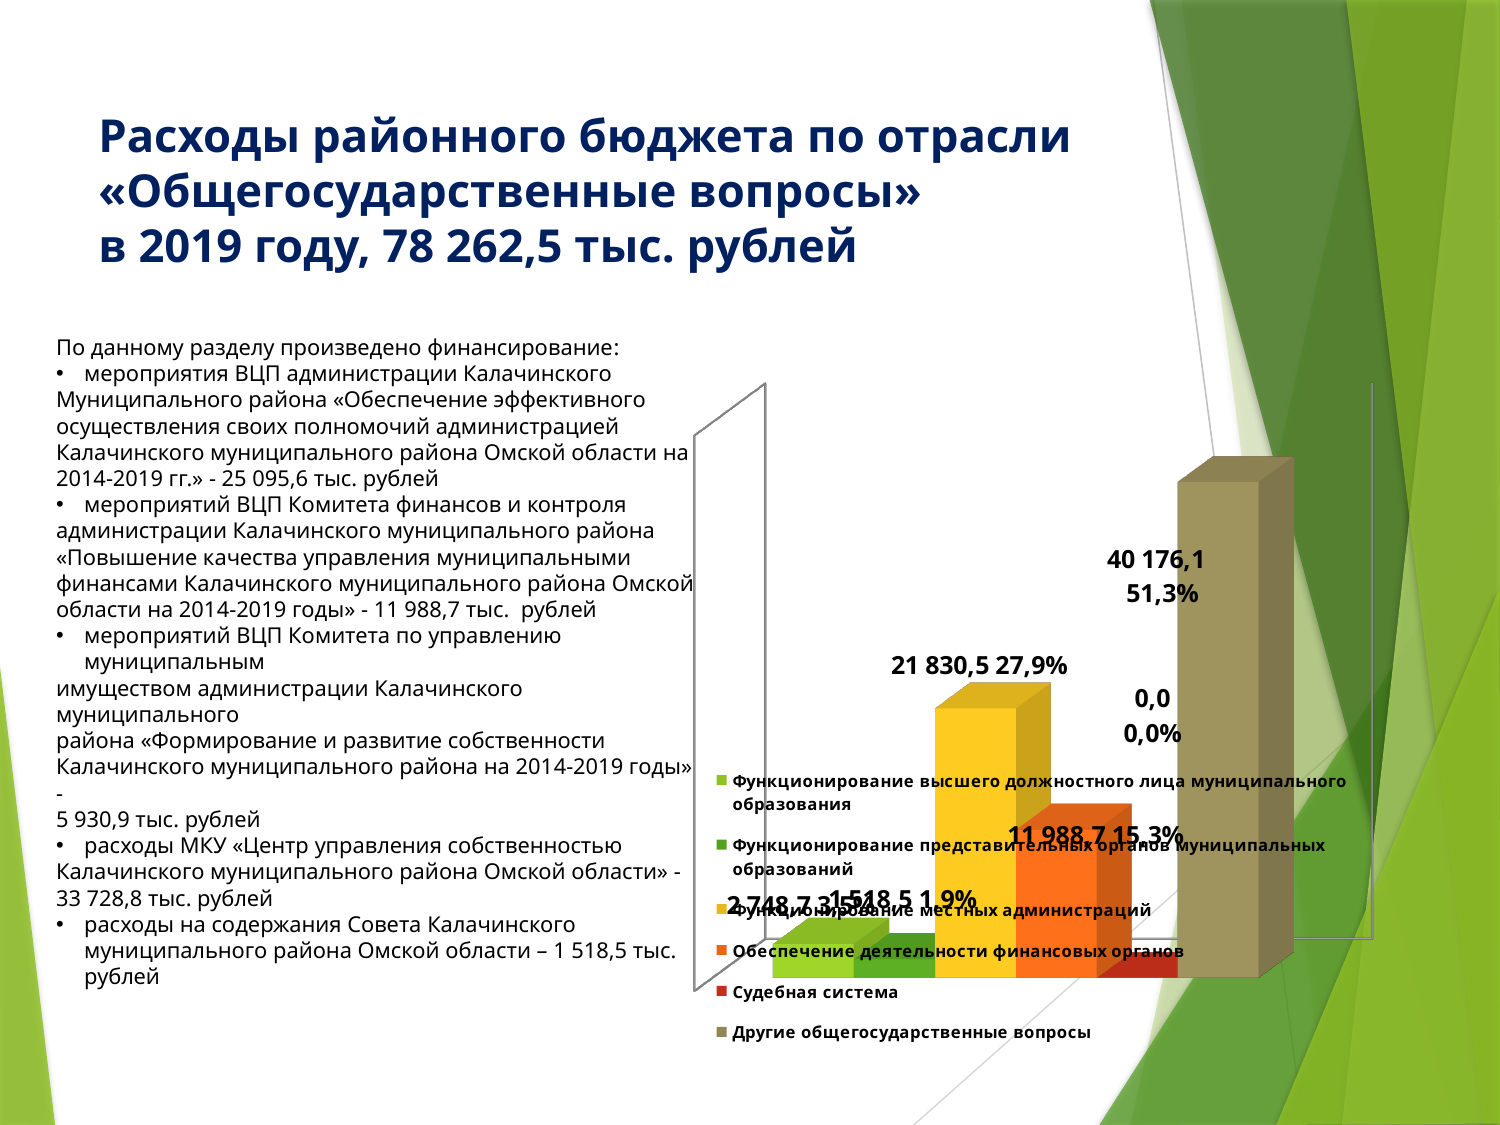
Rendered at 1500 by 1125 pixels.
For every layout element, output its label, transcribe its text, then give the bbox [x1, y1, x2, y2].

text_box По данному разделу произведено финансирование: мероприятия ВЦП администрации Калачинского Муниципального района «Обеспечение эффективного осуществления своих полномочий администрацией Калачинского муниципального района Омской области на 2014-2019 гг.» - 25 095,6 тыс. рублей мероприятий ВЦП Комитета финансов и контроля администрации Калачинского муниципального района «Повышение качества управления муниципальными финансами Калачинского муниципального района Омской области на 2014-2019 годы» - 11 988,7 тыс. рублей мероприятий ВЦП Комитета по управлению муниципальным имуществом администрации Калачинского муниципального района «Формирование и развитие собственности Калачинского муниципального района на 2014-2019 годы» - 5 930,9 тыс. рублей расходы МКУ «Центр управления собственностью Калачинского муниципального района Омской области» - 33 728,8 тыс. рублей расходы на содержания Совета Калачинского муниципального района Омской области – 1 518,5 тыс. рублей [41, 326, 715, 997]
title Расходы районного бюджета по отрасли «Общегосударственные вопросы» в 2019 году, 78 262,5 тыс. рублей [83, 99, 1142, 317]
chart [678, 361, 1389, 1083]
